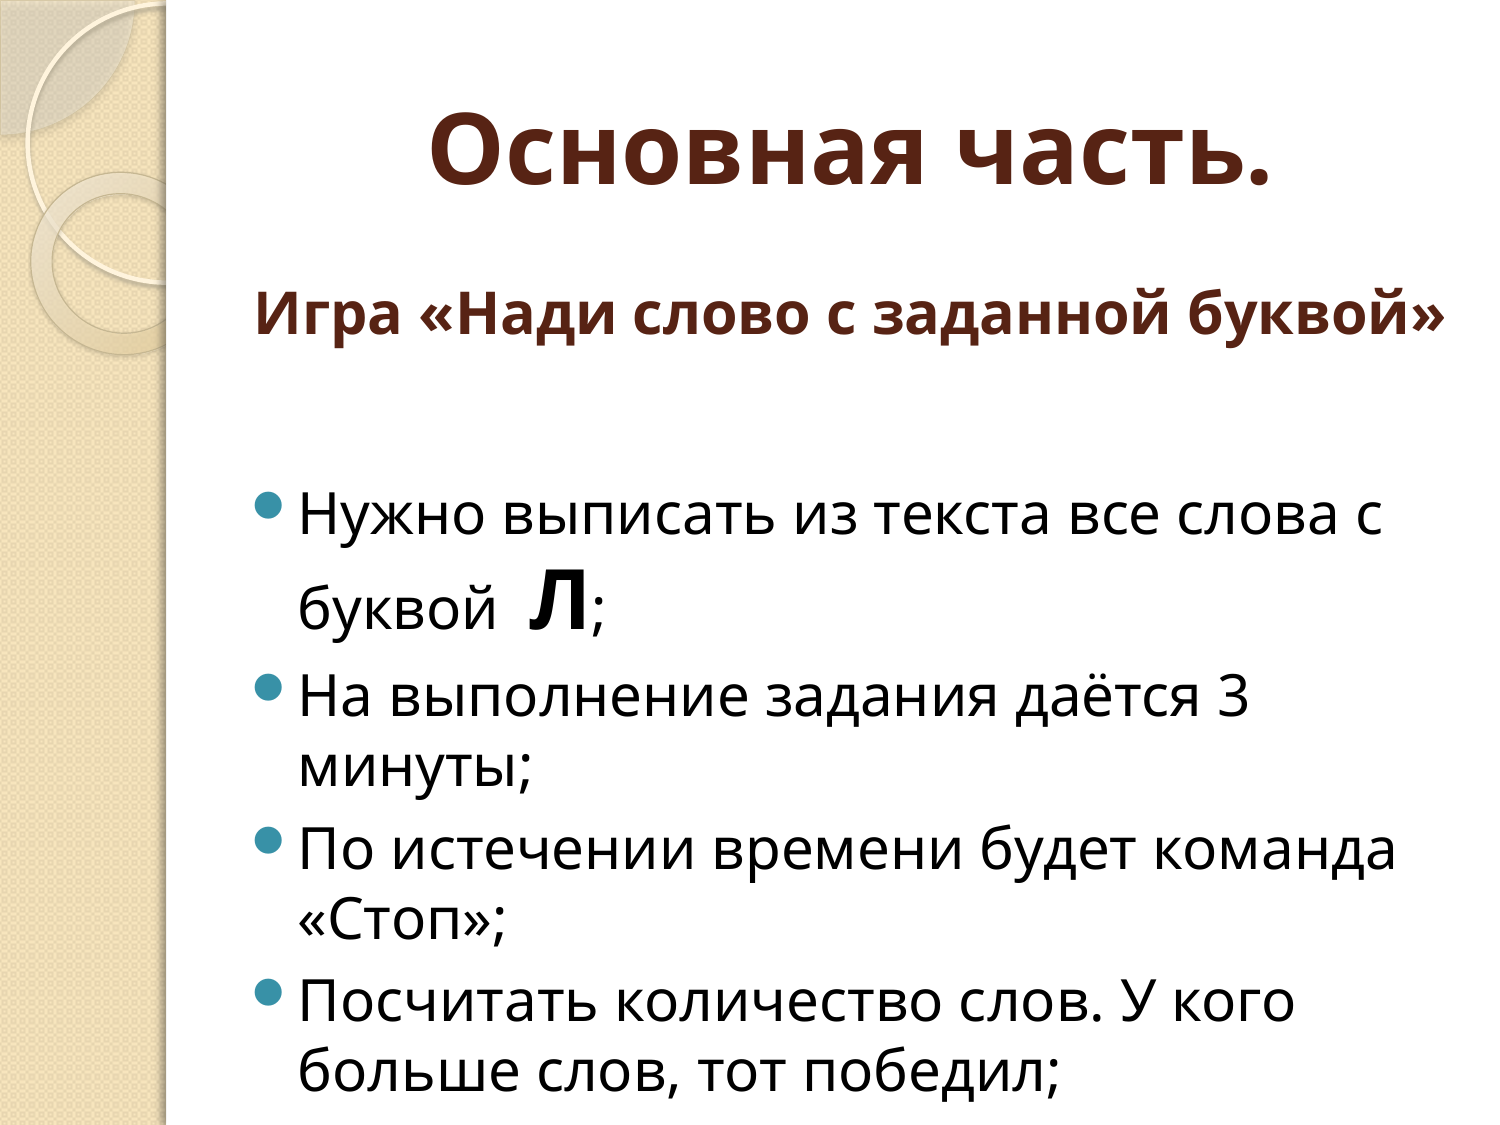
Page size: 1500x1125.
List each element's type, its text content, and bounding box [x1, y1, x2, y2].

list Нужно выписать из текста все слова с буквой Л; На выполнение задания даётся 3 минуты; По истечении времени будет команда «Стоп»; Посчитать количество слов. У кого больше слов, тот победил; [222, 468, 1466, 1025]
title Основная часть. Игра «Нади слово с заданной буквой» [235, 45, 1466, 387]
